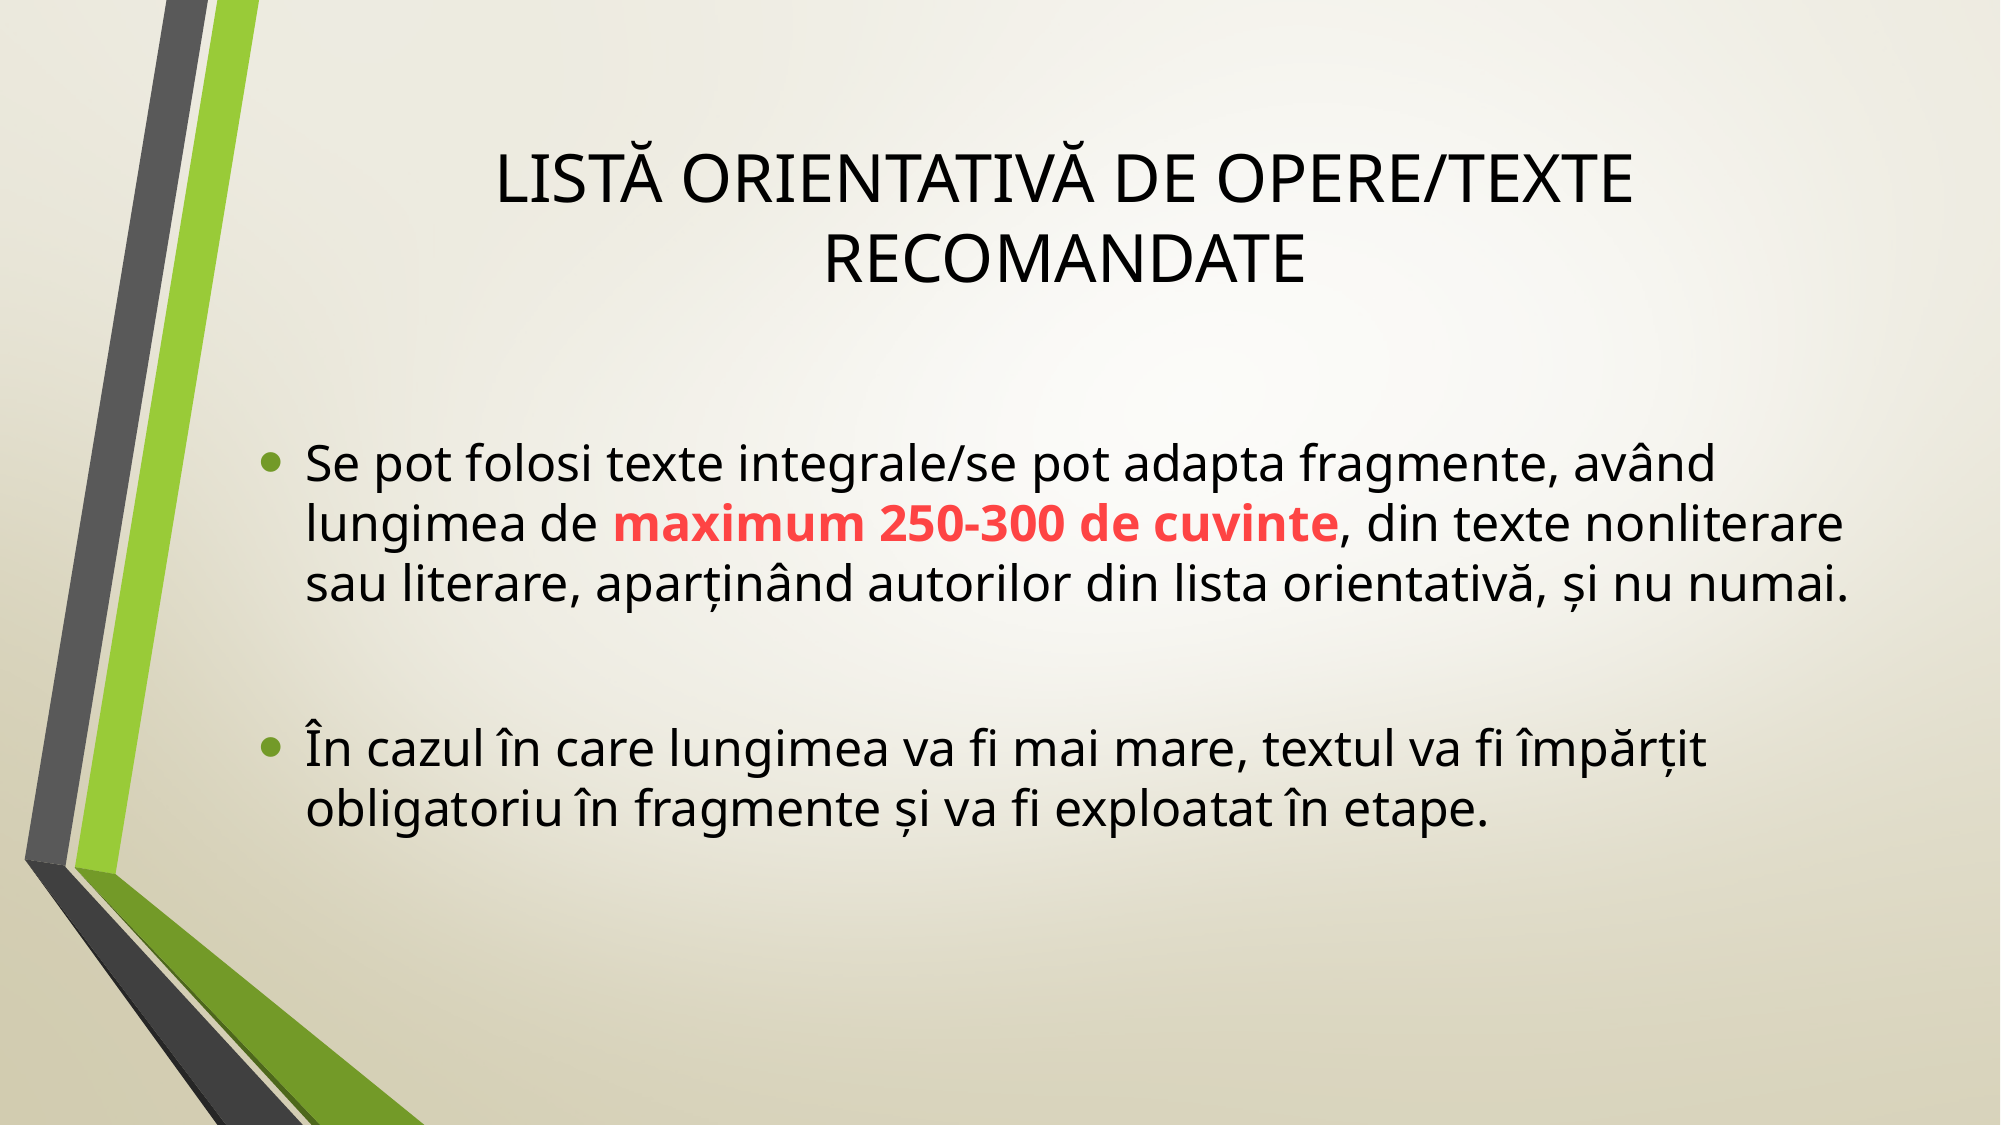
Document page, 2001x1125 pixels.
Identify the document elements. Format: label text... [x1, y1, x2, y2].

title LISTĂ ORIENTATIVĂ DE OPERE/TEXTE RECOMANDATE [243, 112, 1887, 314]
list Se pot folosi texte integrale/se pot adapta fragmente, având lungimea de maximum 250-300 de cuvinte, din texte nonliterare sau literare, aparținând autorilor din lista orientativă, și nu numai. În cazul în care lungimea va fi mai mare, textul va fi împărțit obligatoriu în fragmente și va fi exploatat în etape. [243, 314, 1887, 1013]
